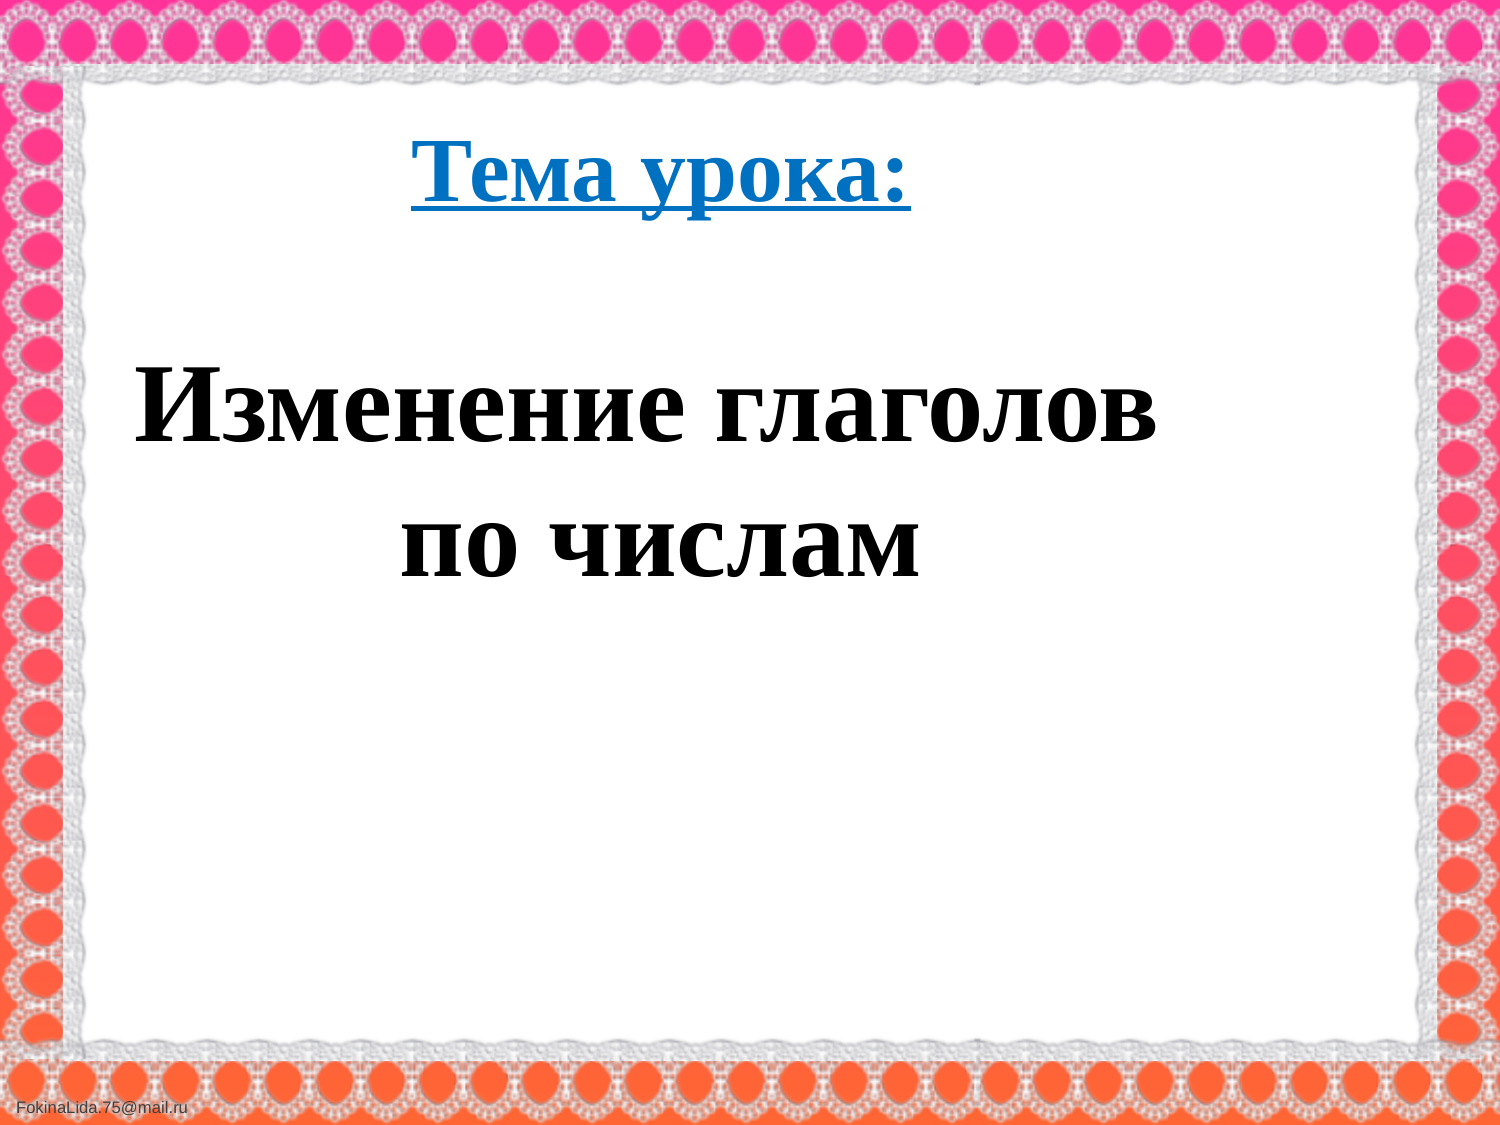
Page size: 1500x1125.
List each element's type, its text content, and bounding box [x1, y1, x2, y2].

list Тема урока: Изменение глаголов по числам [0, 101, 1323, 1005]
picture [0, 0, 1500, 1125]
